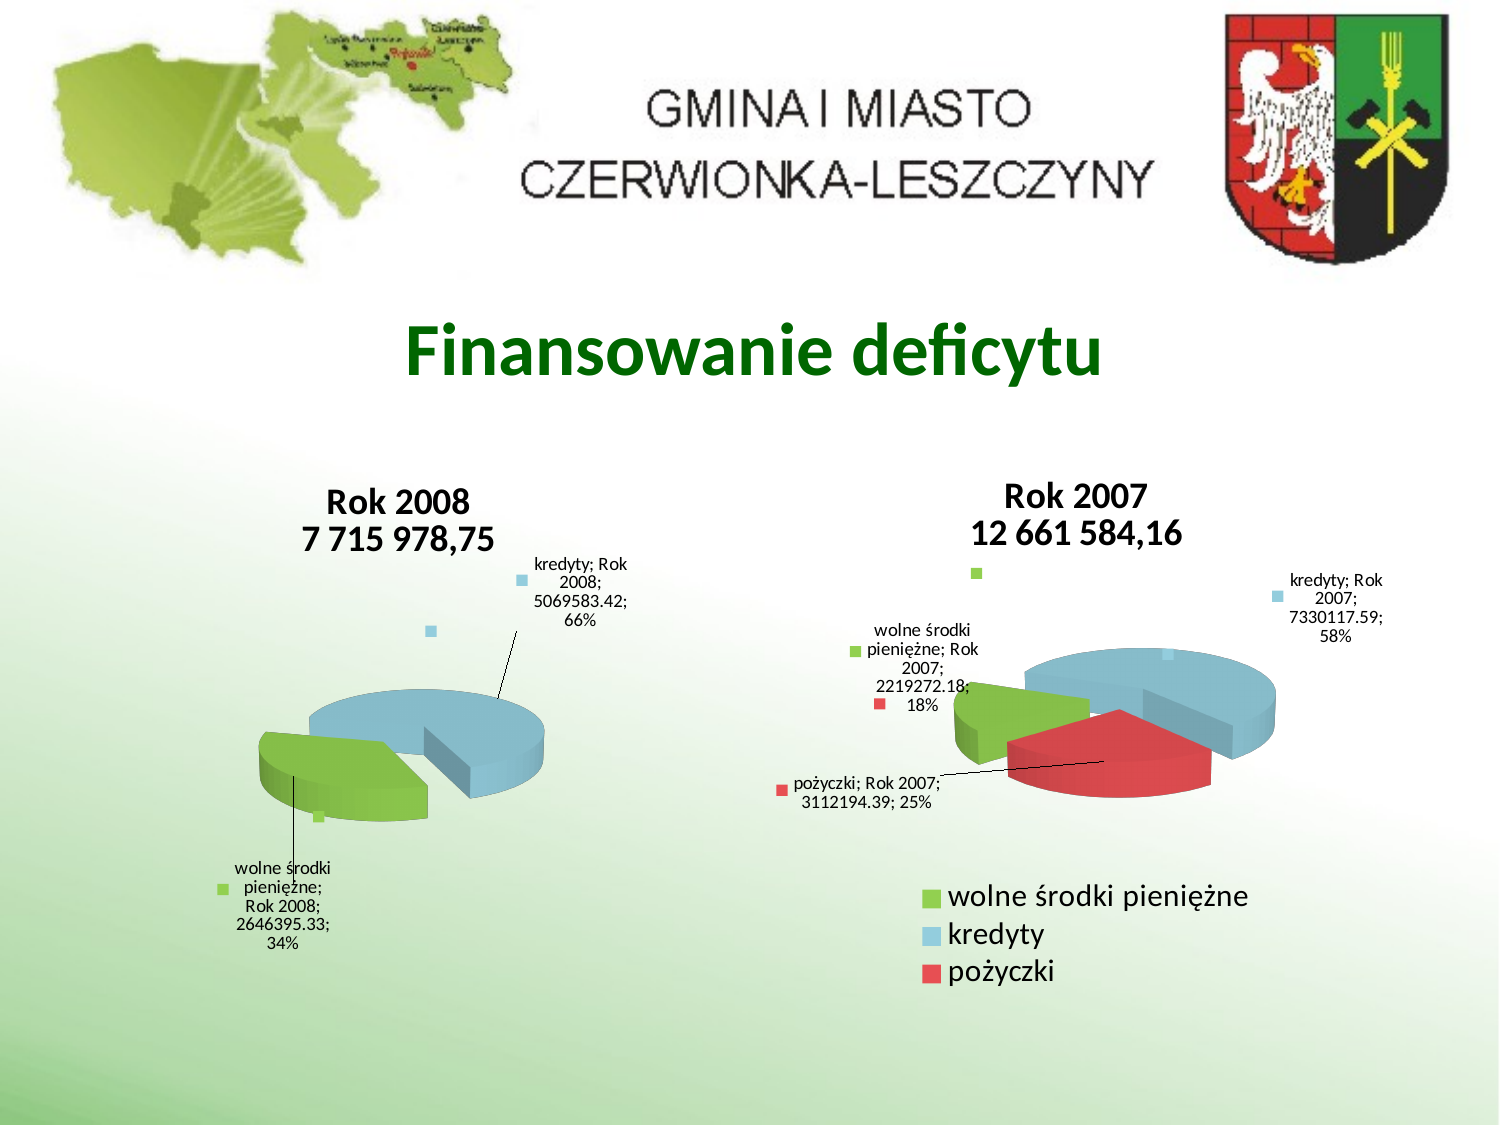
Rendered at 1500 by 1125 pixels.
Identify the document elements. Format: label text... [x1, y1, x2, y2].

text_box Finansowanie deficytu [390, 292, 1120, 398]
chart [761, 468, 1411, 997]
chart [116, 456, 680, 955]
picture [0, 0, 1500, 1125]
